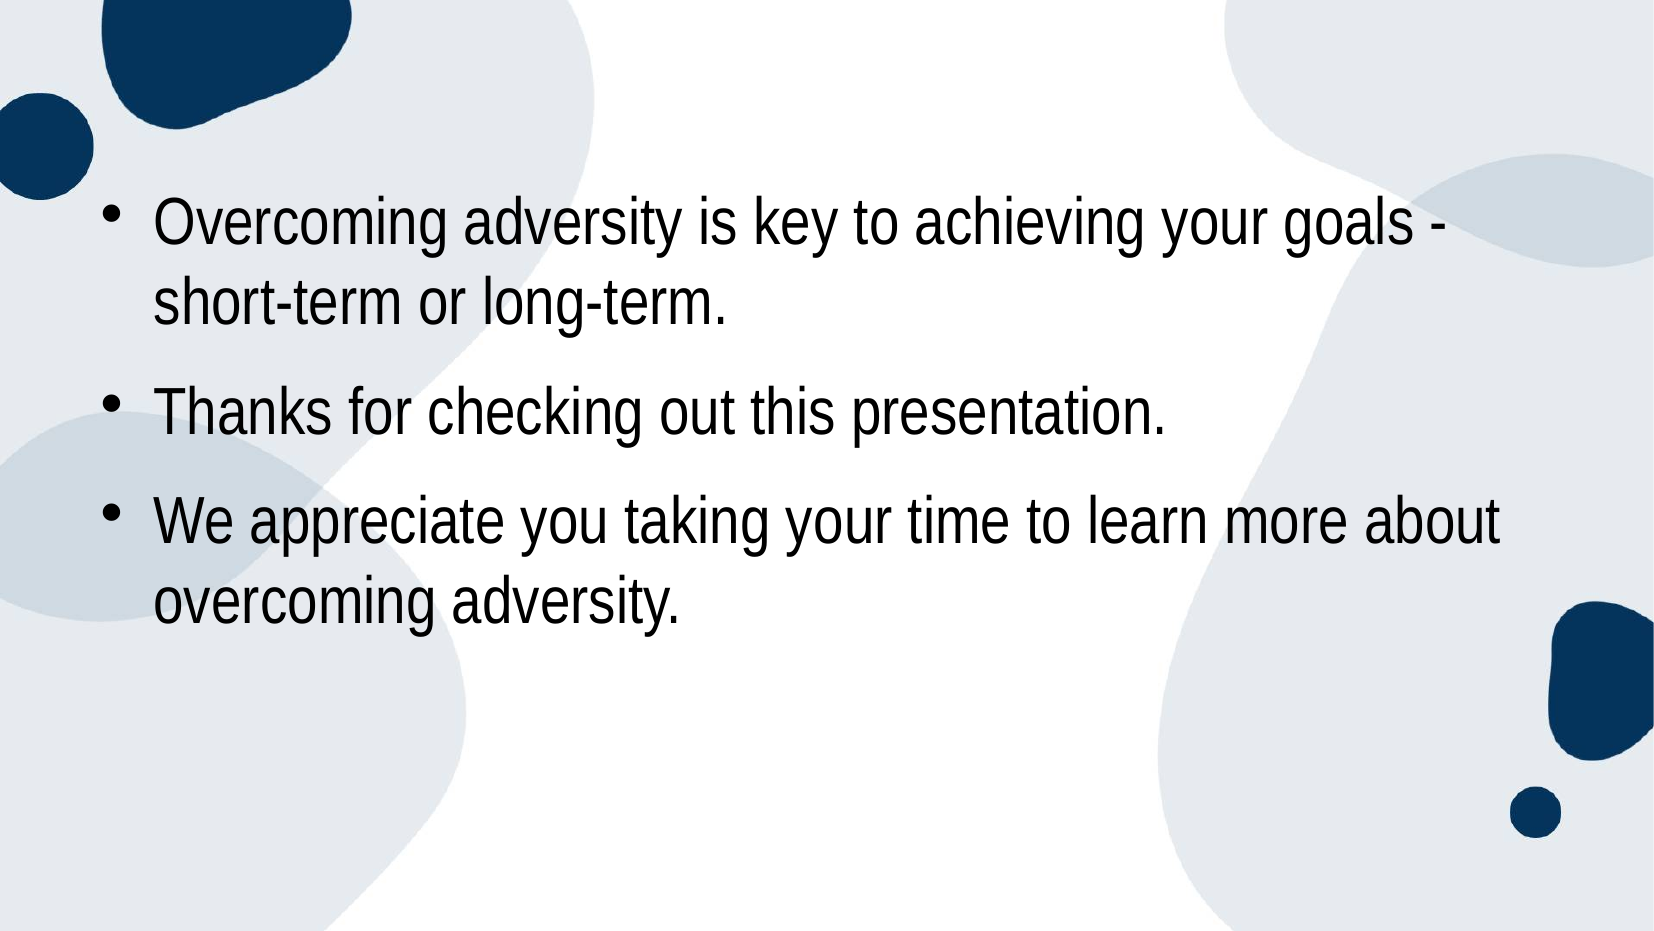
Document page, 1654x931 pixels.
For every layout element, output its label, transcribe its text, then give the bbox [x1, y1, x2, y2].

picture [0, 0, 1654, 931]
list Overcoming adversity is key to achieving your goals - short-term or long-term. Thanks for checking out this presentation. We appreciate you taking your time to learn more about overcoming adversity. [82, 177, 1571, 753]
